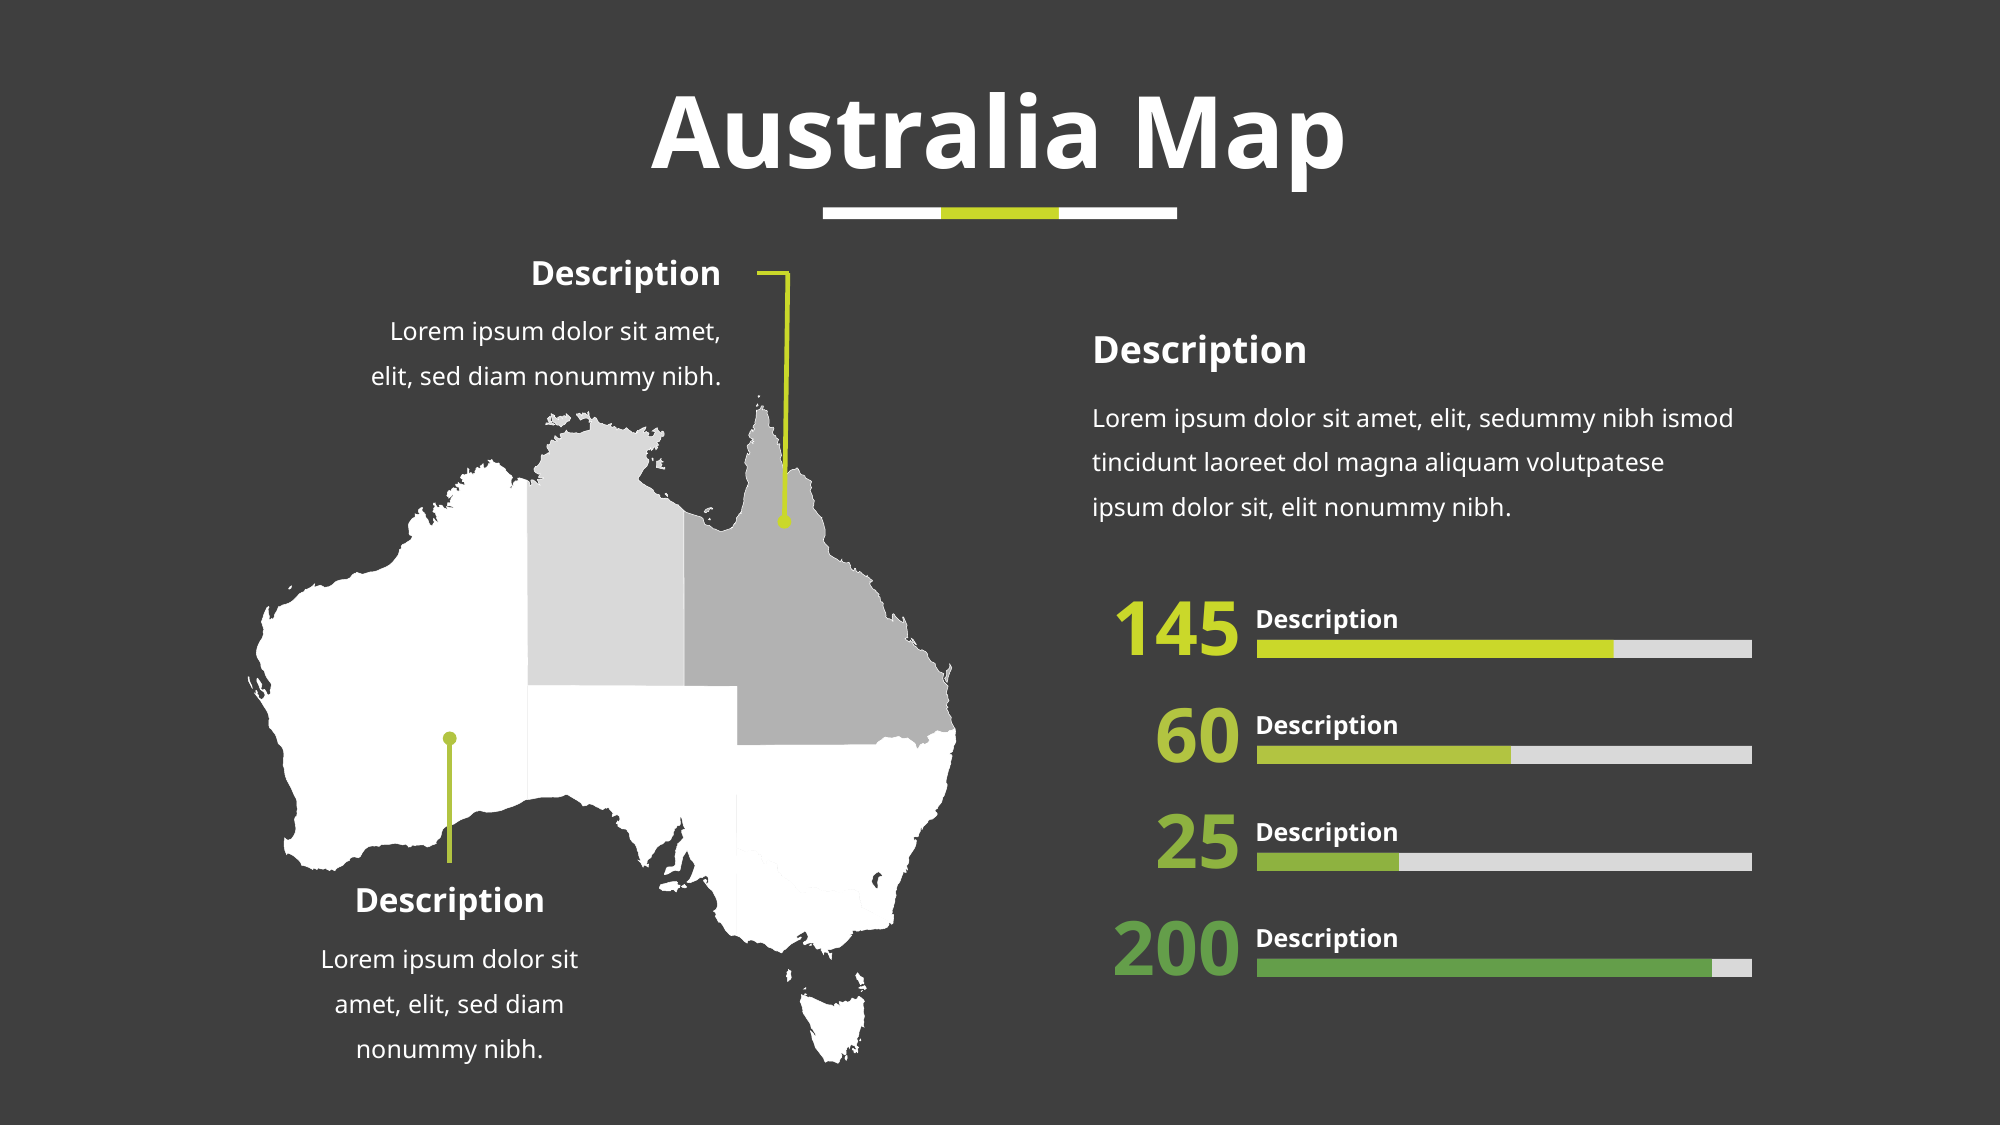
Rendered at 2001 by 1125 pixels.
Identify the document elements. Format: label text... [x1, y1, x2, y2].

title Australia Map [137, 59, 1863, 214]
text_box Description [1240, 701, 1441, 751]
text_box Description [1240, 808, 1441, 858]
text_box Lorem ipsum dolor sit amet, elit, sed diam nonummy nibh. [297, 1064, 602, 1071]
text_box Description [1240, 595, 1441, 645]
text_box [1256, 958, 1713, 978]
text_box [1256, 858, 1400, 872]
text_box [1713, 958, 1753, 978]
text_box [1256, 639, 1615, 659]
text_box 25 [1077, 786, 1257, 892]
text_box Description [451, 244, 737, 293]
text_box 145 [1077, 573, 1257, 679]
text_box [1256, 745, 1512, 765]
text_box Lorem ipsum dolor sit amet, elit, sedummy nibh ismod tincidunt laoreet dol magna aliquam volutpatese ipsum dolor sit, elit nonummy nibh. [1077, 379, 1752, 530]
text_box 60 [1077, 679, 1257, 785]
text_box Description [1240, 914, 1441, 964]
text_box [1400, 852, 1753, 872]
text_box Description [1077, 318, 1387, 379]
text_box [248, 395, 956, 1064]
text_box Lorem ipsum dolor sit amet, elit, sed diam nonummy nibh. [337, 293, 737, 395]
text_box 200 [1077, 893, 1257, 998]
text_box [757, 272, 789, 522]
text_box [1512, 745, 1753, 765]
text_box [1615, 639, 1753, 659]
